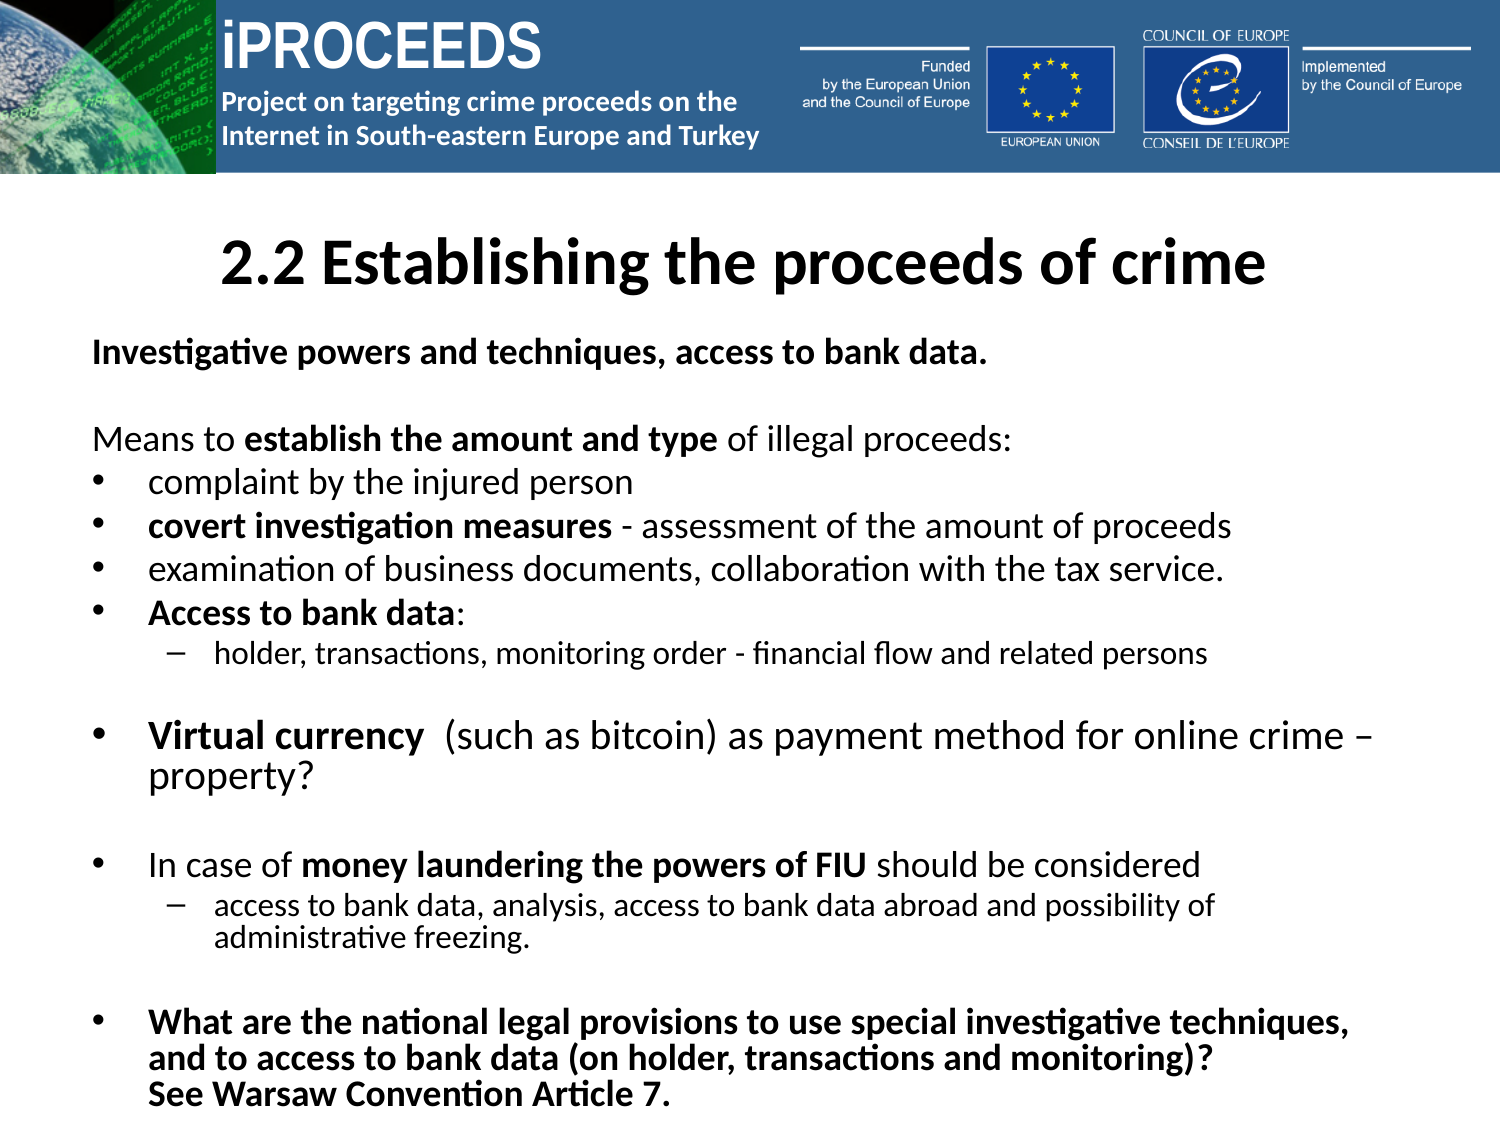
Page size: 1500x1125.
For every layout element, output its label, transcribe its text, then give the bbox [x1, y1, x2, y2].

title 2.2 Establishing the proceeds of crime [76, 199, 1427, 317]
picture [800, 30, 1471, 148]
picture [0, 0, 216, 174]
list Investigative powers and techniques, access to bank data. Means to establish the amount and type of illegal proceeds: complaint by the injured person covert investigation measures - assessment of the amount of proceeds examination of business documents, collaboration with the tax service. Access to bank data: holder, transactions, monitoring order - financial flow and related persons Virtual currency (such as bitcoin) as payment method for online crime – property? In case of money laundering the powers of FIU should be considered access to bank data, analysis, access to bank data abroad and possibility of administrative freezing. What are the national legal provisions to use special investigative techniques, and to access to bank data (on holder, transactions and monitoring)? See Warsaw Convention Article 7. [76, 328, 1427, 1079]
